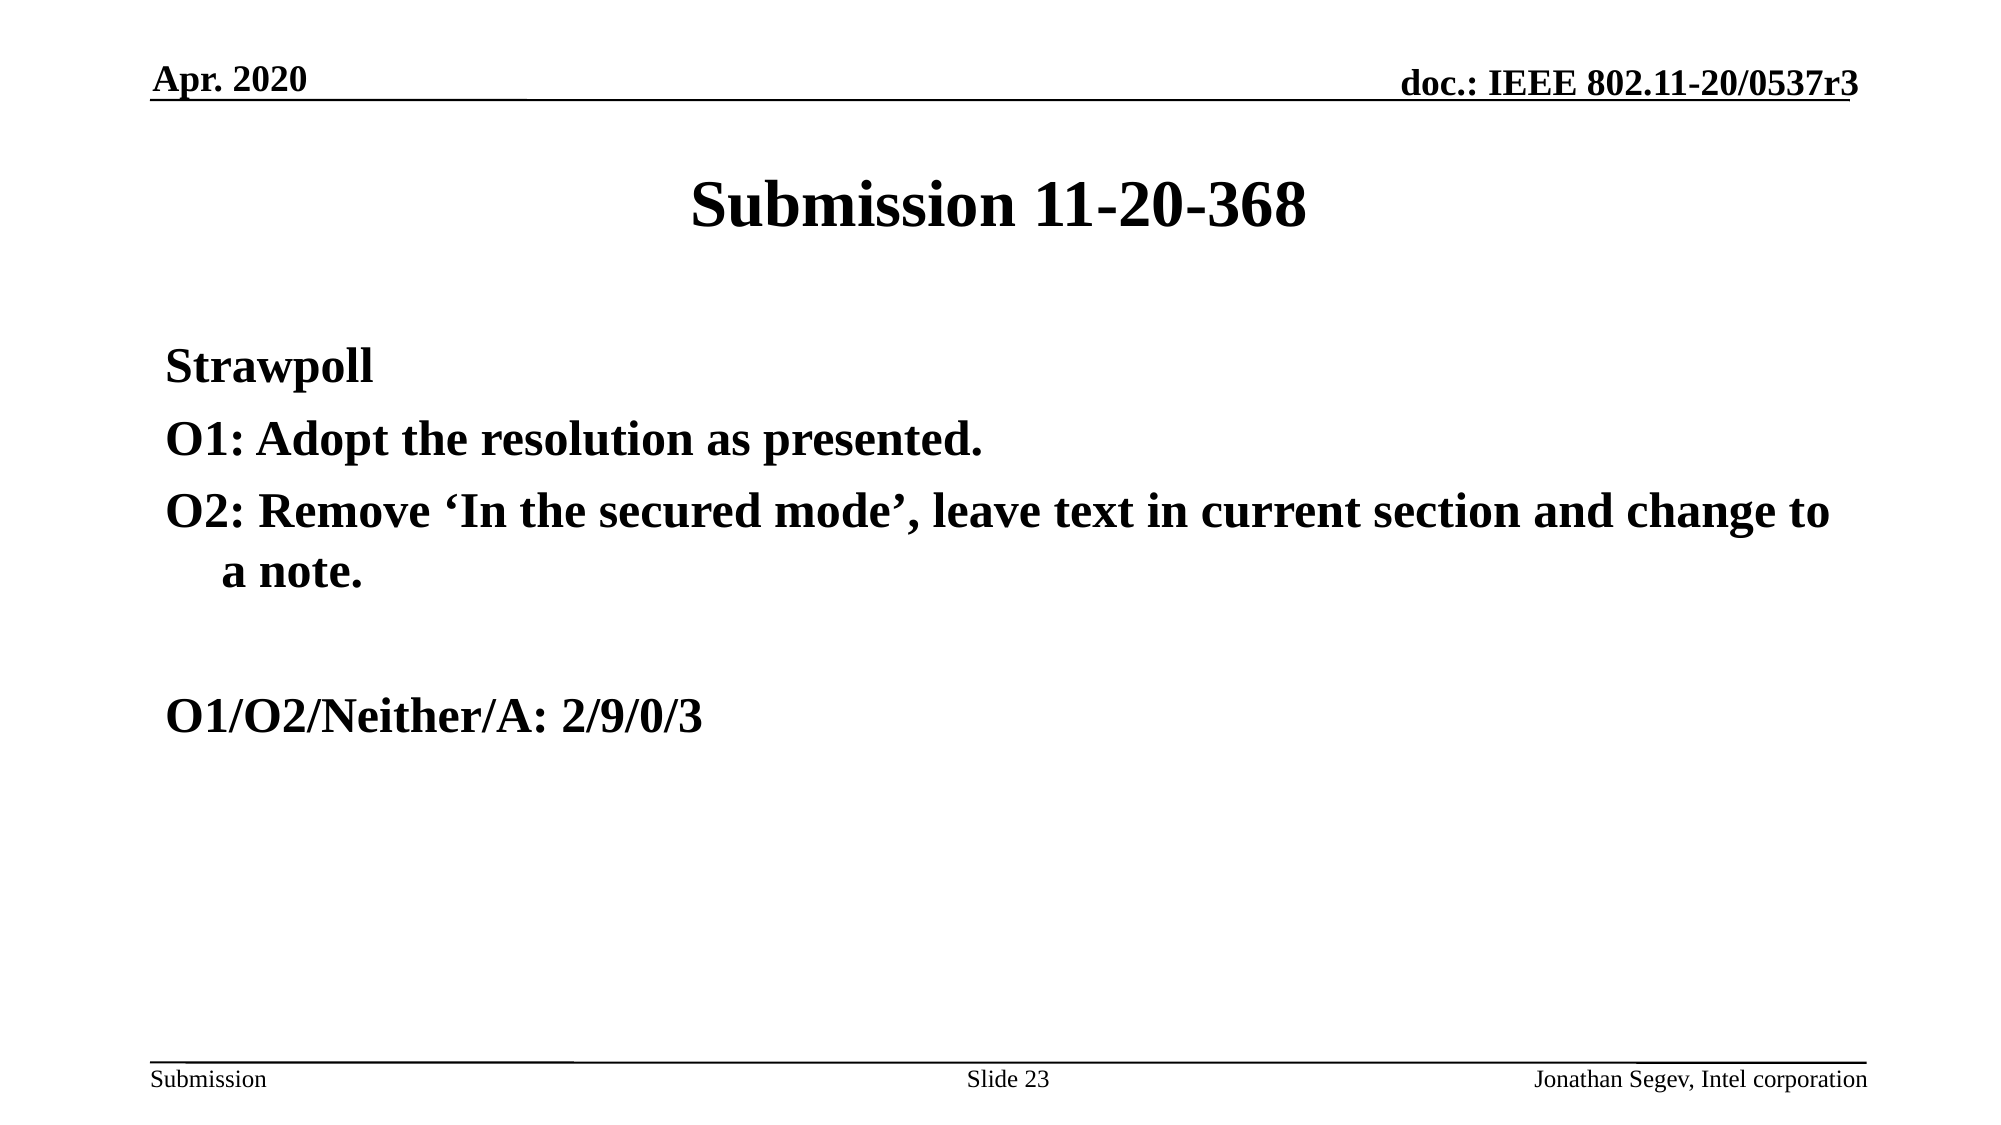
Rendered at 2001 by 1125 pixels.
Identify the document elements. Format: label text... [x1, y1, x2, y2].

slide_number Slide 23 [950, 1061, 1067, 1123]
footer Jonathan Segev, Intel corporation [1171, 1061, 1869, 1093]
title Submission 11-20-368 [149, 112, 1850, 288]
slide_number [152, 54, 563, 100]
list Strawpoll O1: Adopt the resolution as presented. O2: Remove ‘In the secured mode’, leave text in current section and change to a note. O1/O2/Neither/A: 2/9/0/3 [149, 324, 1850, 1000]
